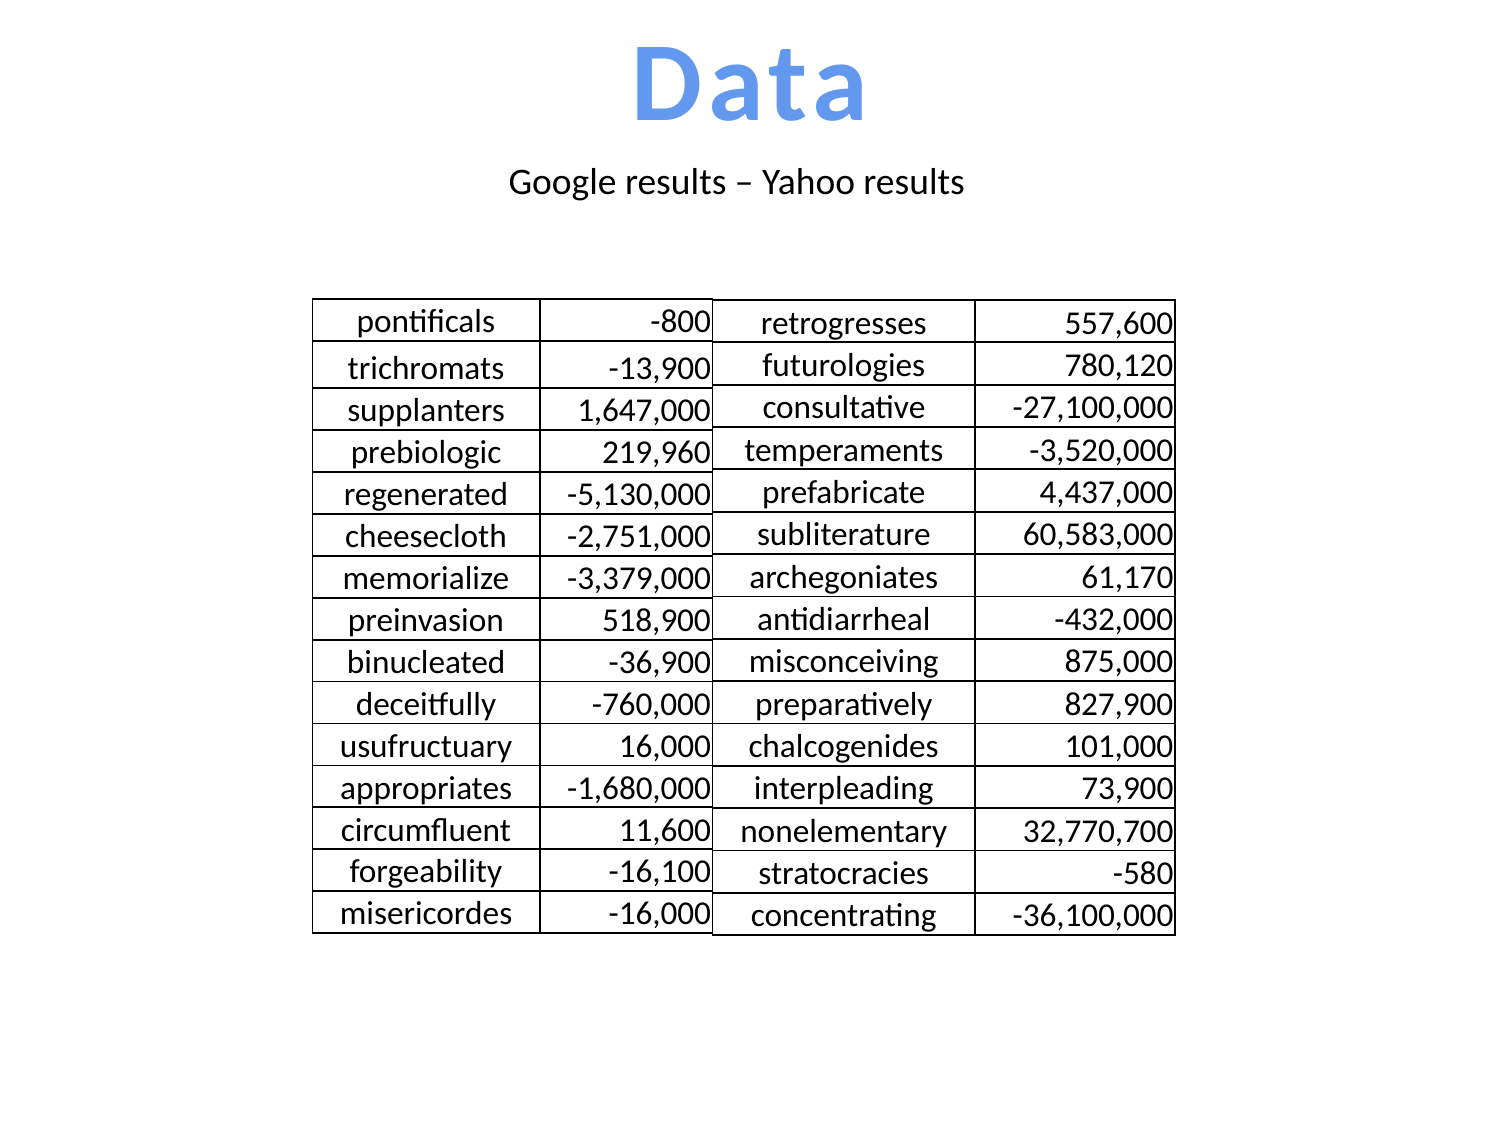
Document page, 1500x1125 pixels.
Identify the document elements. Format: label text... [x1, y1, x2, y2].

table_cell 101,000 [976, 724, 1174, 765]
table_cell -3,520,000 [976, 428, 1174, 468]
table_cell -16,000 [541, 892, 712, 932]
table_cell futurologies [713, 343, 974, 384]
table_cell -432,000 [976, 597, 1174, 638]
table_cell 32,770,700 [976, 809, 1174, 850]
table_cell usufructuary [313, 724, 539, 765]
table_cell regenerated [313, 473, 539, 513]
table_cell concentrating [713, 894, 974, 934]
table_cell 4,437,000 [976, 470, 1174, 511]
text_box Data [615, 0, 884, 149]
table_cell nonelementary [713, 809, 974, 850]
table_cell -5,130,000 [541, 473, 712, 513]
table_cell preinvasion [313, 599, 539, 639]
table_cell antidiarrheal [713, 597, 974, 638]
table_cell cheesecloth [313, 515, 539, 555]
table_cell 827,900 [976, 682, 1174, 723]
table_cell stratocracies [713, 851, 974, 892]
table_cell 219,960 [541, 431, 712, 471]
table_header 557,600 [976, 301, 1174, 341]
table_cell interpleading [713, 767, 974, 807]
table_cell trichromats [313, 342, 539, 387]
table_cell 61,170 [976, 555, 1174, 596]
table_cell prebiologic [313, 431, 539, 471]
table_cell -13,900 [541, 342, 712, 387]
table_cell misconceiving [713, 640, 974, 680]
table_cell archegoniates [713, 555, 974, 596]
table_cell 875,000 [976, 640, 1174, 680]
table_cell -2,751,000 [541, 515, 712, 555]
table_cell 1,647,000 [541, 389, 712, 429]
table_cell subliterature [713, 513, 974, 553]
table_cell -1,680,000 [541, 766, 712, 806]
table_cell -27,100,000 [976, 386, 1174, 426]
table_cell deceitfully [313, 682, 539, 723]
table_cell temperaments [713, 428, 974, 468]
table_header pontificals [313, 300, 539, 340]
table_cell 73,900 [976, 767, 1174, 807]
table_cell appropriates [313, 766, 539, 806]
table_cell prefabricate [713, 470, 974, 511]
table_cell supplanters [313, 389, 539, 429]
table_cell 518,900 [541, 599, 712, 639]
table_cell 60,583,000 [976, 513, 1174, 553]
text_box Google results – Yahoo results [493, 149, 1007, 210]
table_cell -16,100 [541, 850, 712, 890]
table_cell chalcogenides [713, 724, 974, 765]
table_cell misericordes [313, 892, 539, 932]
table_cell -36,100,000 [976, 894, 1174, 934]
table_cell -760,000 [541, 682, 712, 723]
table_header retrogresses [713, 301, 974, 341]
table_cell circumfluent [313, 808, 539, 848]
table_cell preparatively [713, 682, 974, 723]
table_cell consultative [713, 386, 974, 426]
table_cell binucleated [313, 641, 539, 681]
table_cell -36,900 [541, 641, 712, 681]
table_cell -580 [976, 851, 1174, 892]
table_cell 780,120 [976, 343, 1174, 384]
table_cell -3,379,000 [541, 557, 712, 597]
table_header -800 [541, 300, 712, 340]
table_cell forgeability [313, 850, 539, 890]
table_cell 16,000 [541, 724, 712, 765]
table_cell memorialize [313, 557, 539, 597]
table_cell 11,600 [541, 808, 712, 848]
